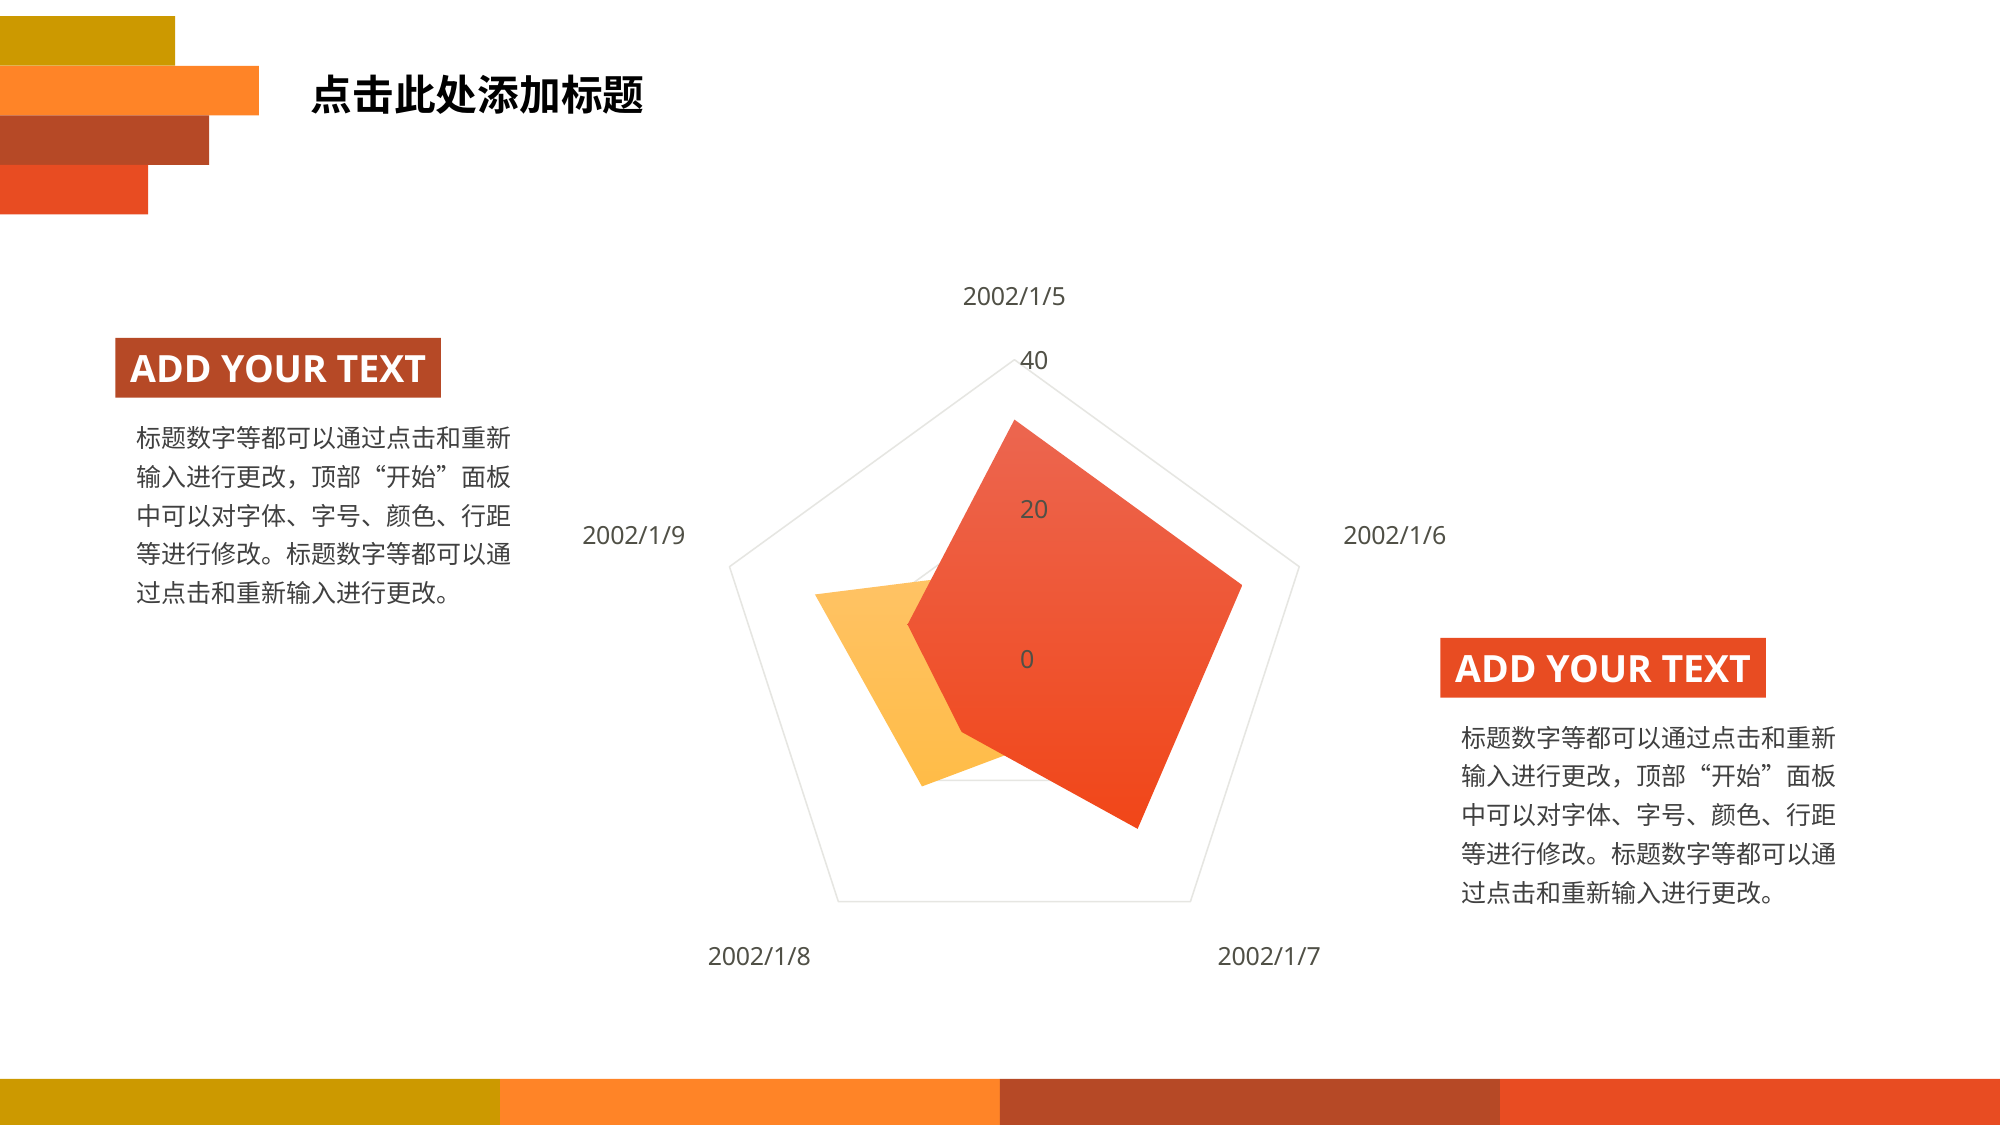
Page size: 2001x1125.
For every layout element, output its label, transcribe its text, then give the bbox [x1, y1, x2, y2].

list 点击此处添加标题 [295, 52, 1029, 141]
text_box 标题数字等都可以通过点击和重新输入进行更改，顶部“开始”面板中可以对字体、字号、颜色、行距等进行修改。标题数字等都可以通过点击和重新输入进行更改。 [1558, 705, 1863, 915]
text_box ADD YOUR TEXT [115, 337, 441, 398]
text_box ADD YOUR TEXT [1558, 637, 1766, 698]
text_box 标题数字等都可以通过点击和重新输入进行更改，顶部“开始”面板中可以对字体、字号、颜色、行距等进行修改。标题数字等都可以通过点击和重新输入进行更改。 [121, 405, 471, 616]
chart [471, 264, 1558, 989]
